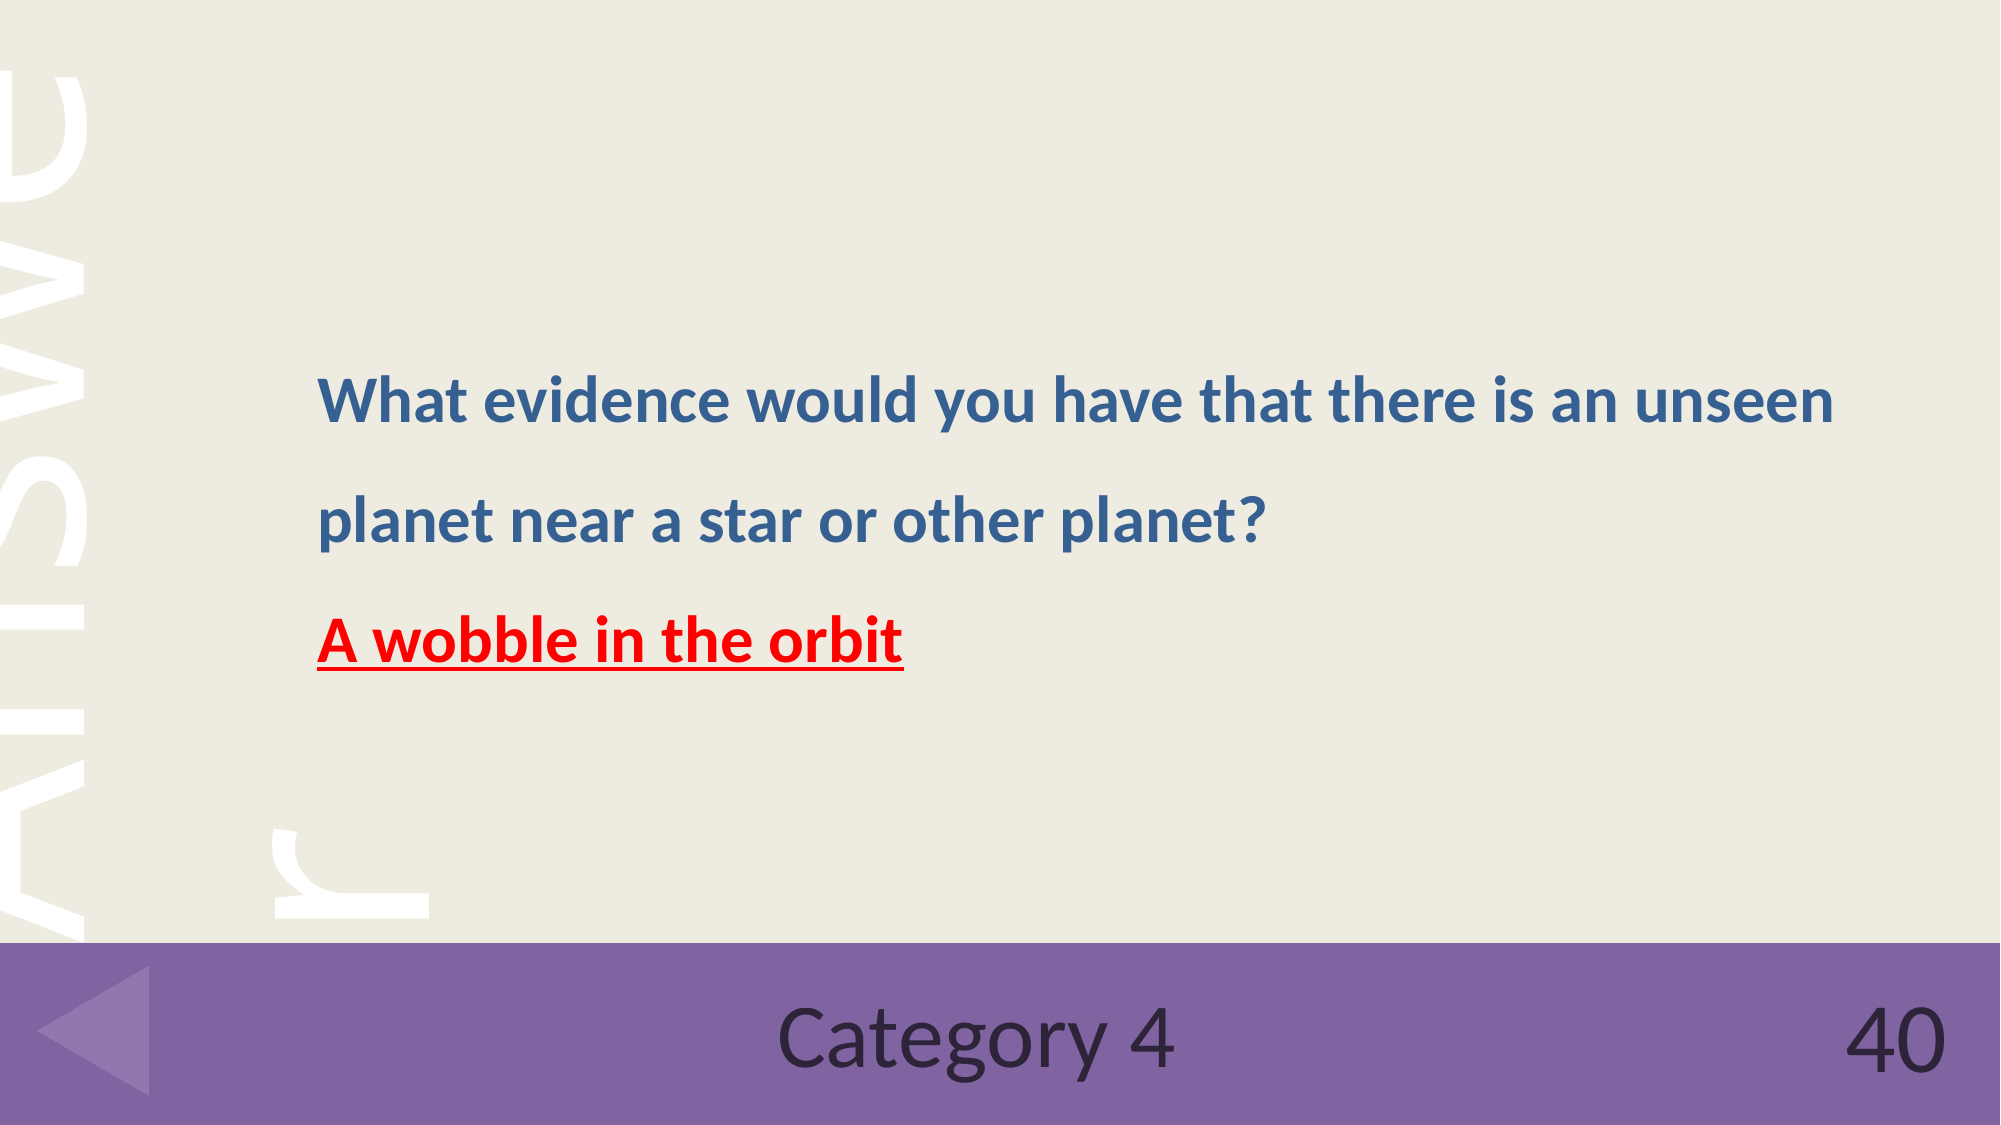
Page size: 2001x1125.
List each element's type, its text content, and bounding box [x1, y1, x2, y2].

title Category 4 [76, 937, 1877, 1125]
list 40 [1877, 967, 1963, 1097]
list What evidence would you have that there is an unseen planet near a star or other planet? A wobble in the orbit [302, 142, 1858, 850]
